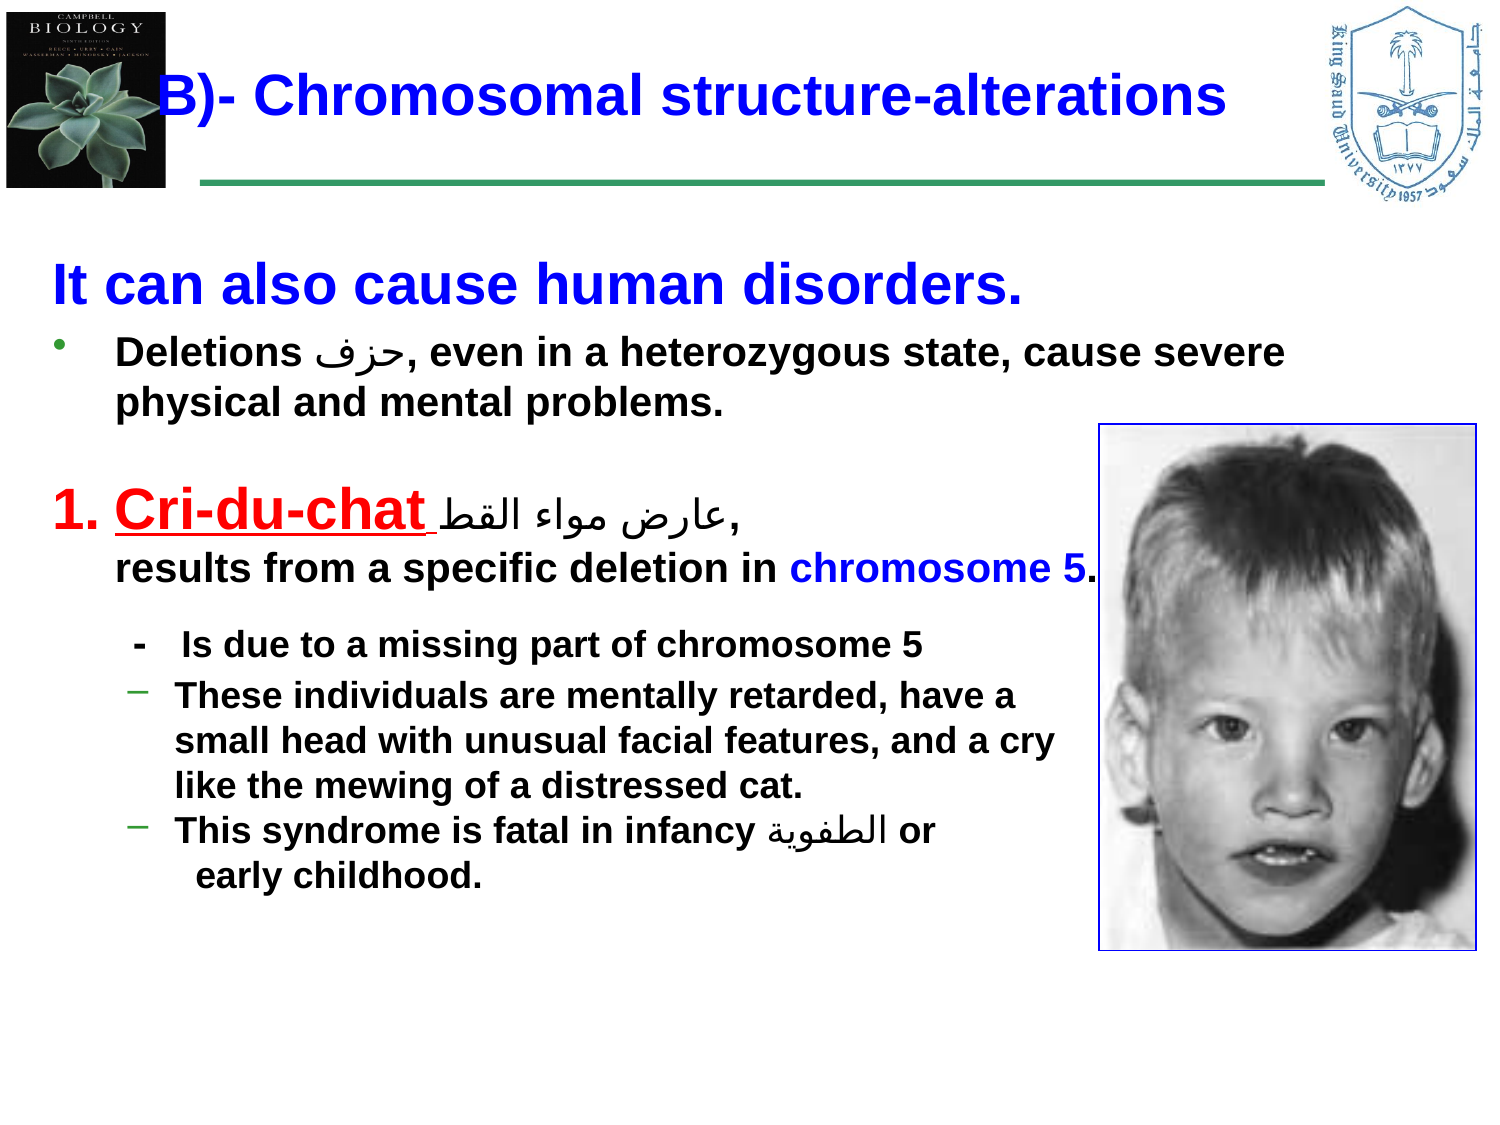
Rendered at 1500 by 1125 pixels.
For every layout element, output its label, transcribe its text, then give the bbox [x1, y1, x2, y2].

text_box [5, 0, 1488, 209]
list It can also cause human disorders. Deletions حزف, even in a heterozygous state, cause severe physical and mental problems. Cri-du-chat عارض مواء القط, results from a specific deletion in chromosome 5. - Is due to a missing part of chromosome 5 These individuals are mentally retarded, have a small head with unusual facial features, and a cry like the mewing of a distressed cat. This syndrome is fatal in infancy الطفوية or early childhood. [37, 238, 1475, 904]
picture [1099, 424, 1476, 951]
